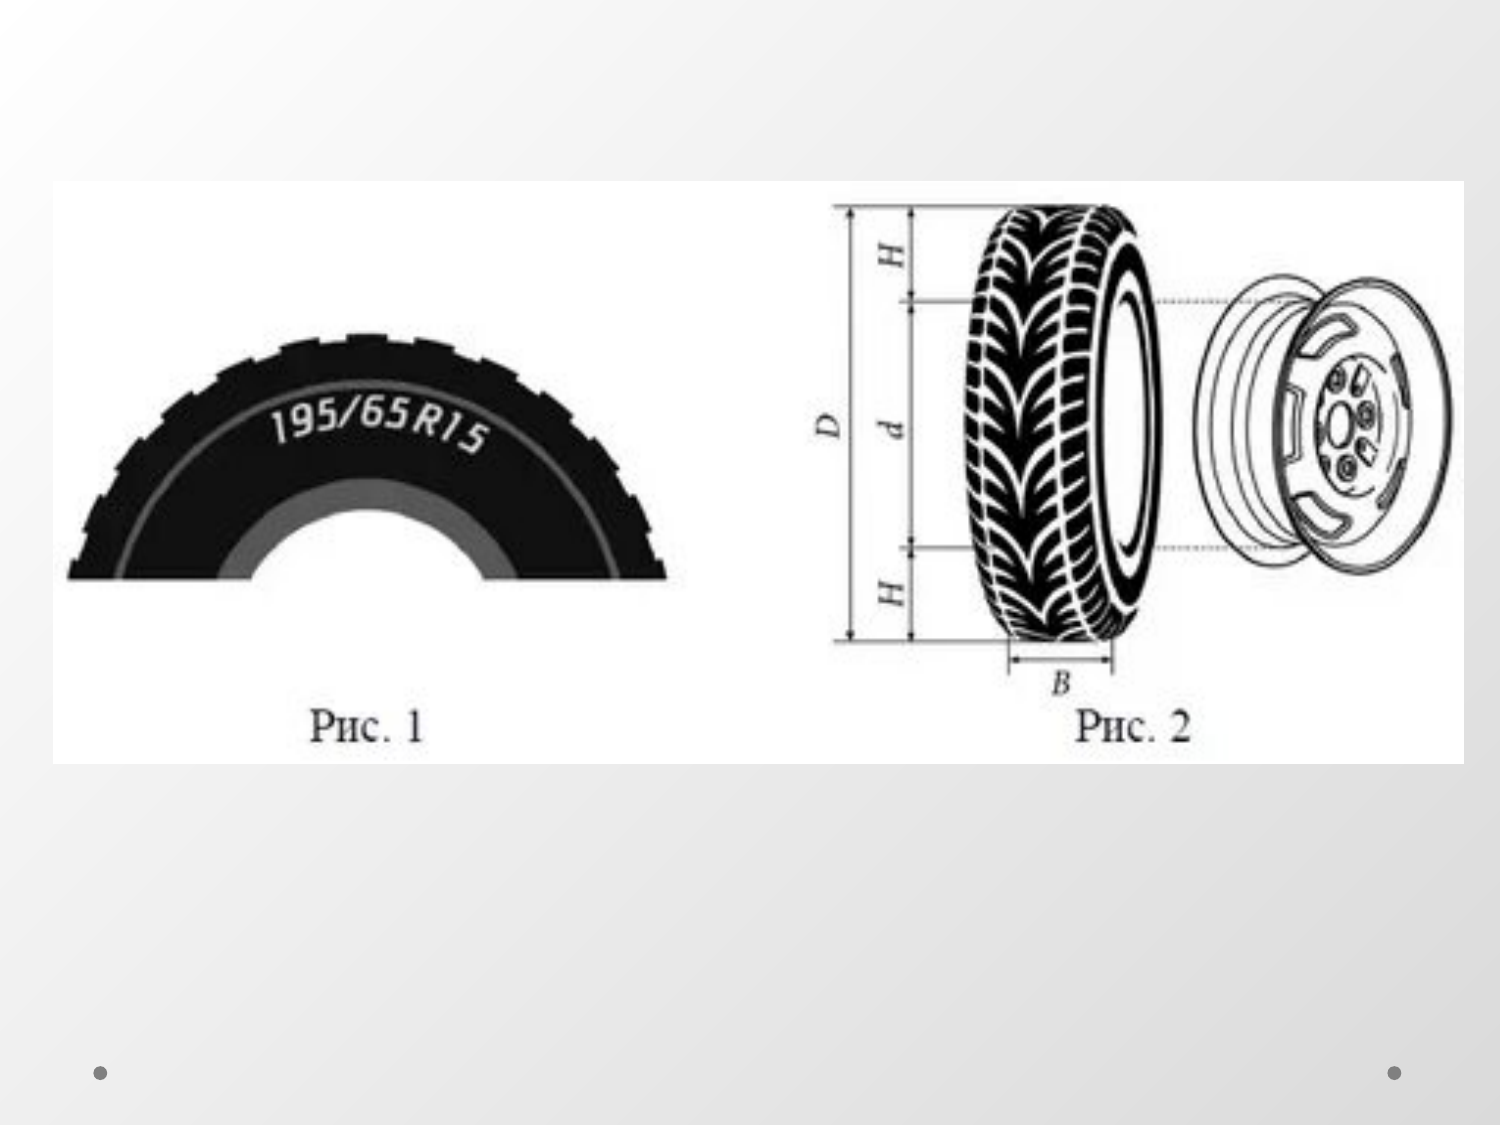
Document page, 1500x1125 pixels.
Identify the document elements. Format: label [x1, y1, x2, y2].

picture [52, 181, 1464, 764]
